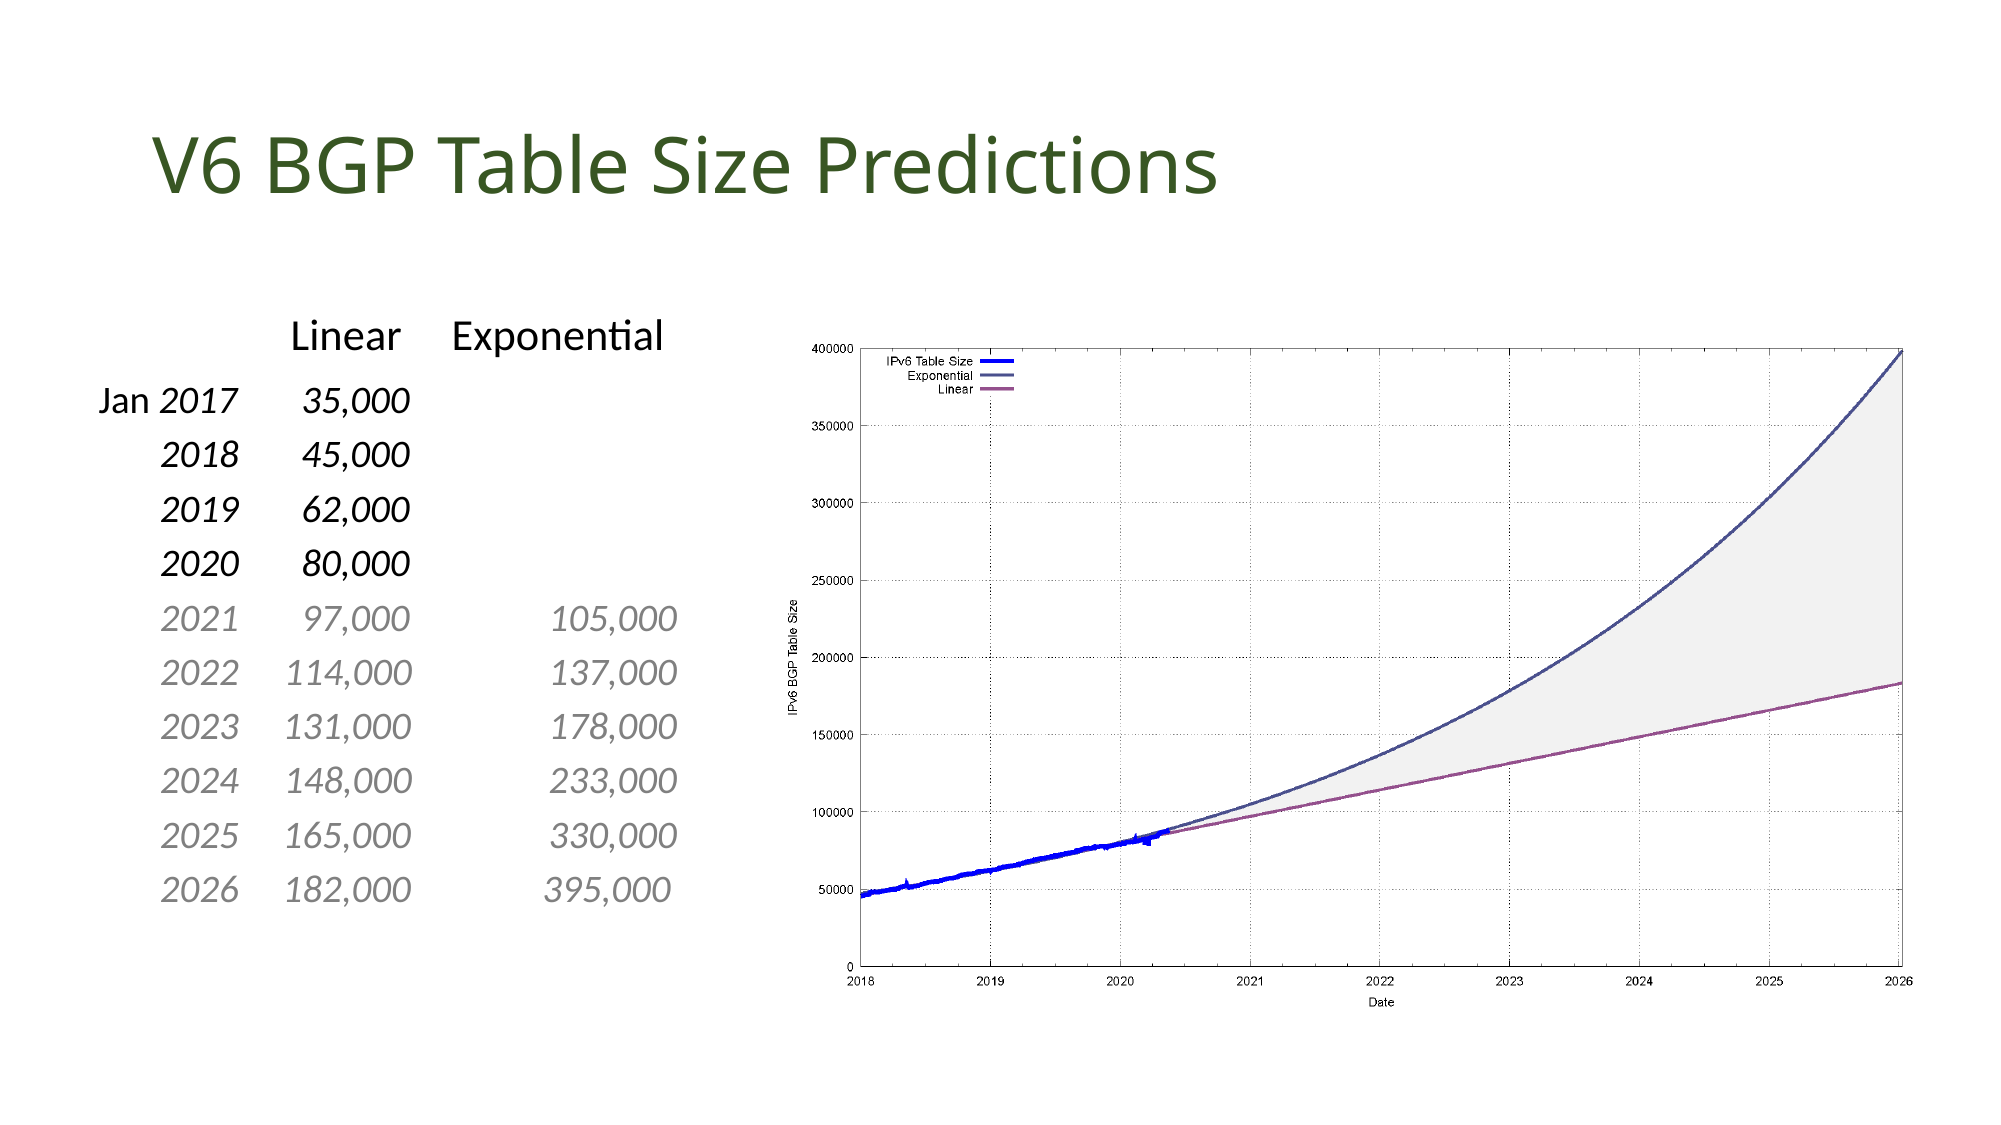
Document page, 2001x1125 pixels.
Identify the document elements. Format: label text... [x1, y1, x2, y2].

list Jan 2017 35,000 2018 45,000 2019 62,000 2020 80,000 2021 97,000 105,000 2022 114,000 137,000 2023 131,000 178,000 2024 148,000 233,000 2025 165,000 330,000 2026 182,000 395,000 [83, 372, 1620, 1122]
picture [779, 333, 1924, 1012]
text_box Linear Exponential [275, 298, 721, 367]
title V6 BGP Table Size Predictions [137, 59, 1863, 278]
